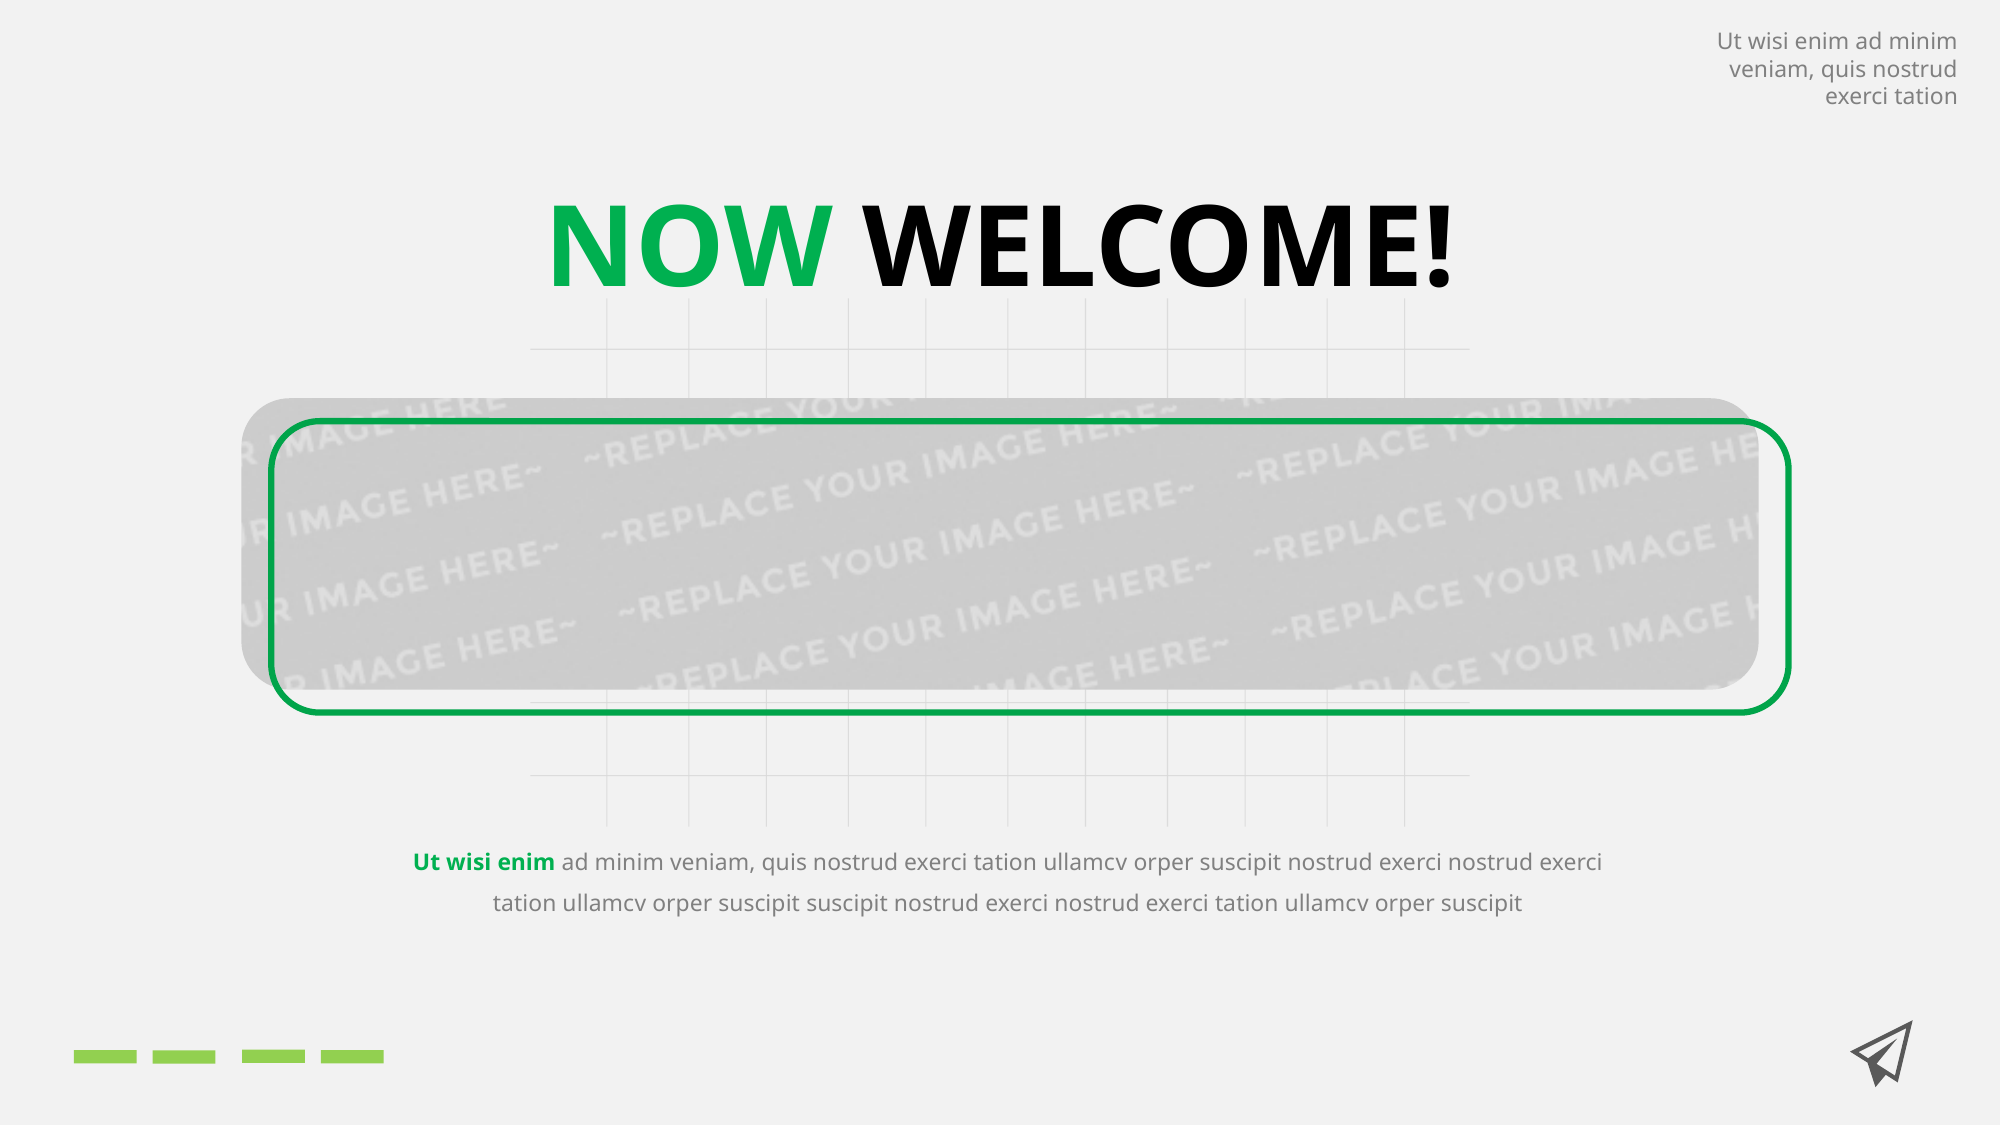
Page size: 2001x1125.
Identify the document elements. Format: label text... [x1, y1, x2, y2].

text_box [152, 1049, 216, 1065]
text_box [73, 1049, 138, 1064]
text_box [270, 420, 1790, 714]
picture [241, 398, 1752, 688]
text_box [241, 1049, 306, 1064]
text_box [1850, 1020, 1913, 1088]
text_box [320, 1049, 385, 1064]
text_box Ut wisi enim ad minim veniam, quis nostrud exerci tation ullamcv orper suscipit nostrud exerci nostrud exerci tation ullamcv orper suscipit suscipit nostrud exerci nostrud exerci tation ullamcv orper suscipit [366, 826, 1649, 924]
text_box Ut wisi enim ad minim veniam, quis nostrud exerci tation [1664, 19, 1973, 117]
text_box NOW WELCOME! [414, 166, 1586, 316]
